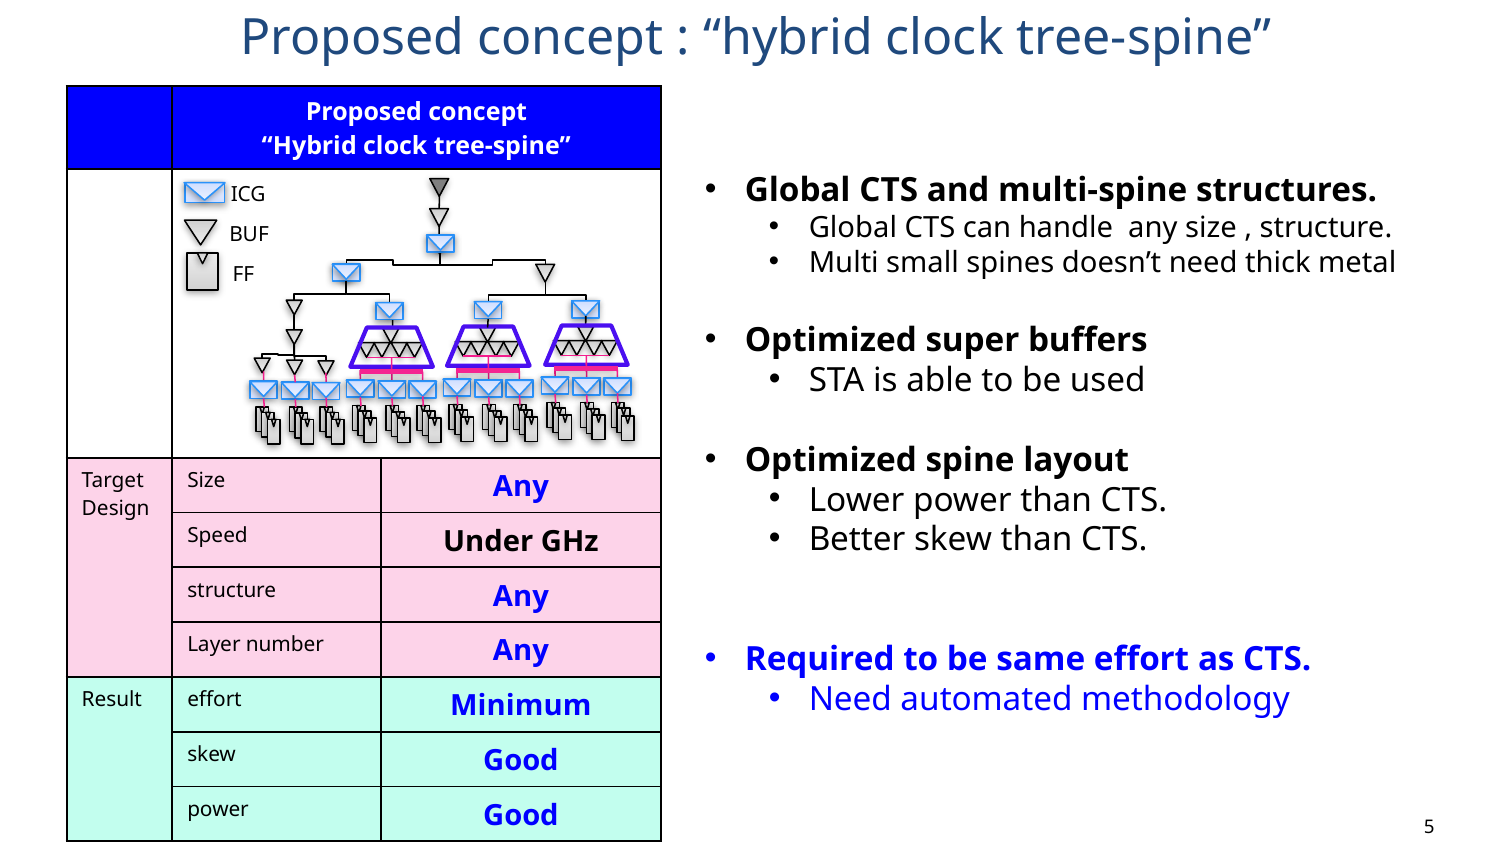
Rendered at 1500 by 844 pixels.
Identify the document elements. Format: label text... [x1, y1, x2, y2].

table_cell skew [173, 733, 380, 786]
table_cell Target Design [68, 459, 171, 676]
slide_number 5 [1358, 810, 1500, 844]
table_header Proposed concept “Hybrid clock tree-spine” [173, 87, 660, 168]
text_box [186, 252, 219, 291]
table_cell Size [173, 459, 380, 512]
table_cell Any [382, 459, 660, 512]
table_cell Minimum [382, 678, 660, 731]
table_cell Speed [173, 513, 380, 566]
text_box BUF [216, 213, 244, 252]
table_cell structure [173, 568, 380, 621]
text_box FF [220, 253, 244, 292]
table_cell Any [382, 623, 660, 676]
text_box Global CTS and multi-spine structures. Global CTS can handle any size , structure. Multi small spines doesn’t need thick metal Optimized super buffers STA is able to be used Optimized spine layout Lower power than CTS. Better skew than CTS. Required to be same effort as CTS. Need automated methodology [692, 161, 1465, 724]
table_cell Good [382, 787, 660, 840]
table_cell [173, 170, 660, 457]
table_cell Good [382, 733, 660, 786]
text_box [183, 182, 226, 203]
table_cell Any [382, 568, 660, 621]
title Proposed concept : “hybrid clock tree-spine” [59, 0, 1453, 70]
table_cell Layer number [173, 623, 380, 676]
table_cell Under GHz [382, 513, 660, 566]
table_cell [68, 170, 171, 457]
table_cell effort [173, 678, 380, 731]
table_cell power [173, 787, 380, 840]
table_cell Result [68, 678, 171, 840]
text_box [249, 178, 635, 445]
table_header [68, 87, 171, 168]
text_box ICG [218, 174, 279, 213]
text_box [183, 219, 216, 246]
